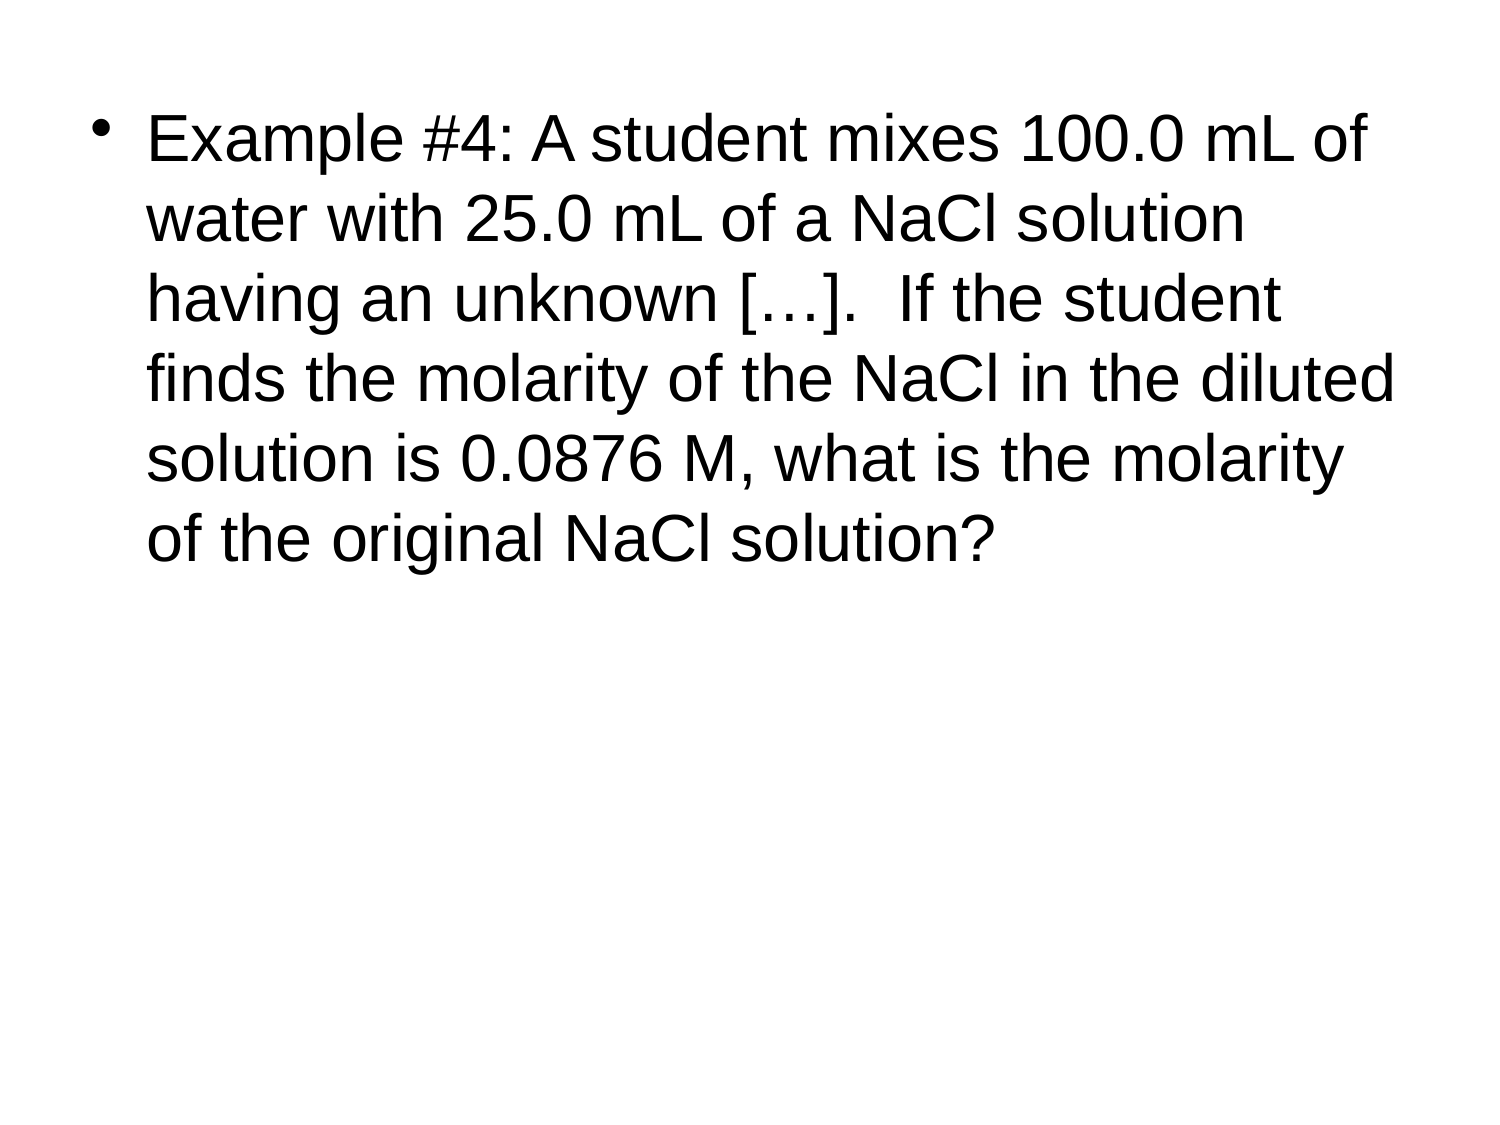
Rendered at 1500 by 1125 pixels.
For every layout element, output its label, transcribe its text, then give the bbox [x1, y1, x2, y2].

list Example #4: A student mixes 100.0 mL of water with 25.0 mL of a NaCl solution having an unknown […]. If the student finds the molarity of the NaCl in the diluted solution is 0.0876 M, what is the molarity of the original NaCl solution? [74, 87, 1426, 1006]
